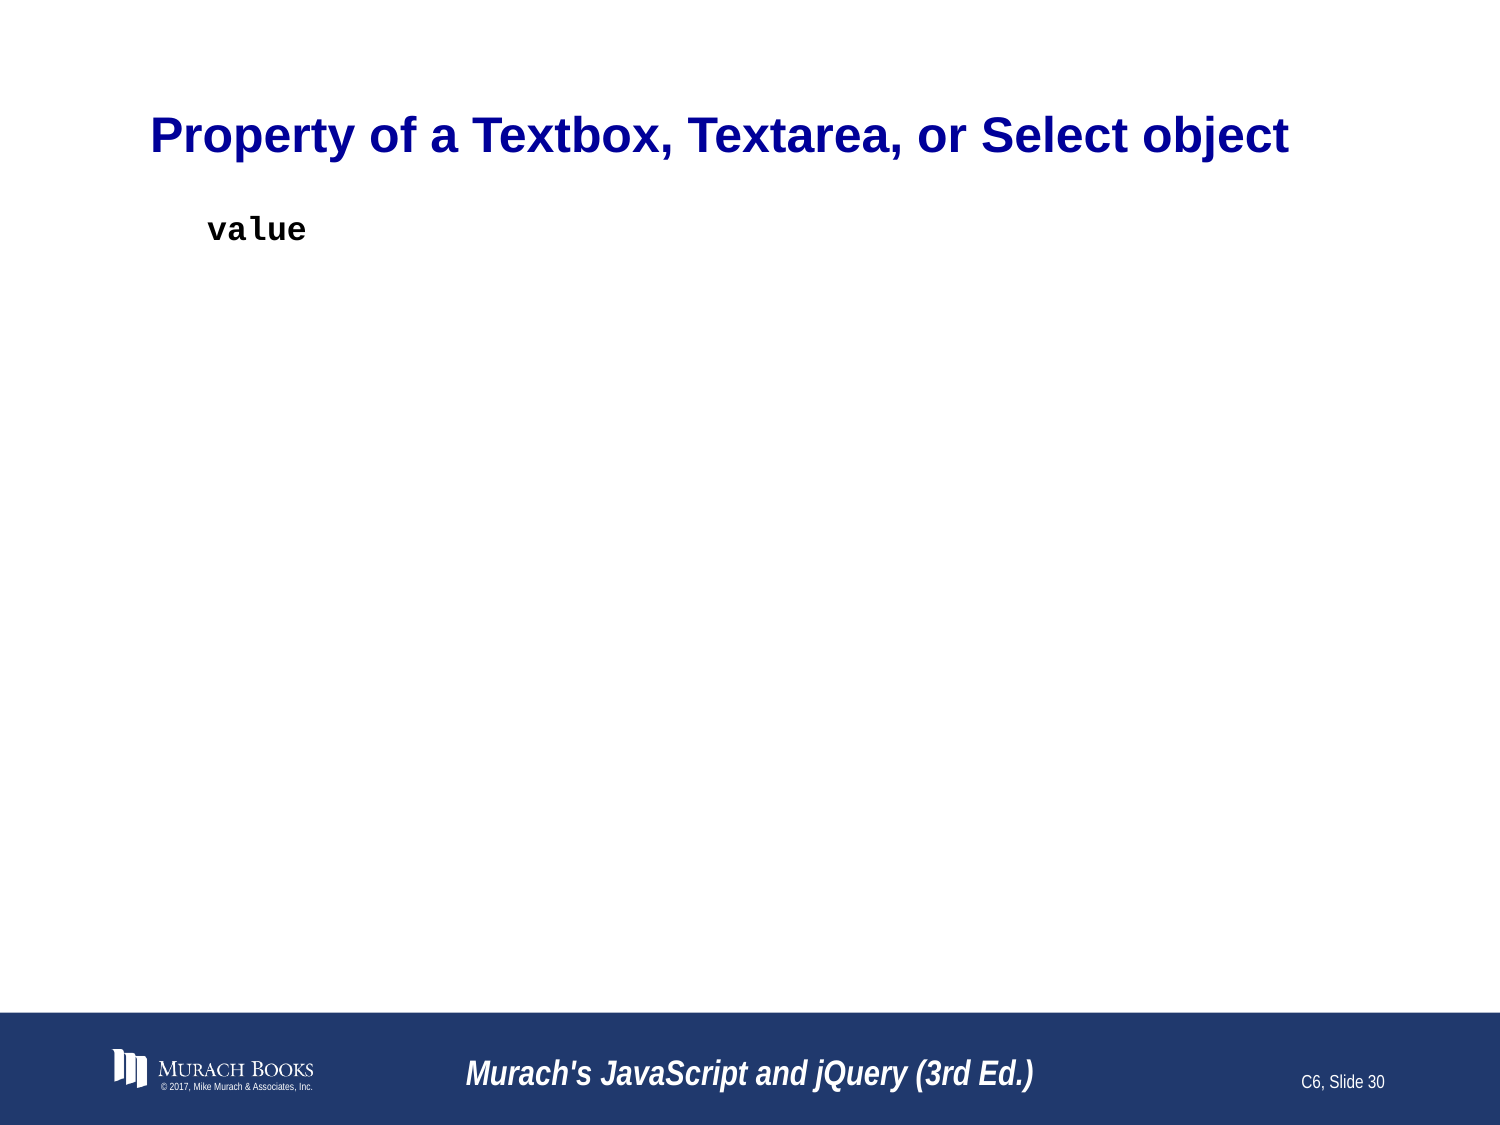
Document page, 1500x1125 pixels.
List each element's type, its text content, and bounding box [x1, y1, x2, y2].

footer © 2017, Mike Murach & Associates, Inc. [12, 1025, 463, 1100]
slide_number Murach's JavaScript and jQuery (3rd Ed.) [463, 1025, 1050, 1100]
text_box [149, 212, 1348, 705]
slide_number C6, Slide 30 [1087, 1025, 1400, 1100]
title Property of a Textbox, Textarea, or Select object [150, 102, 1350, 164]
